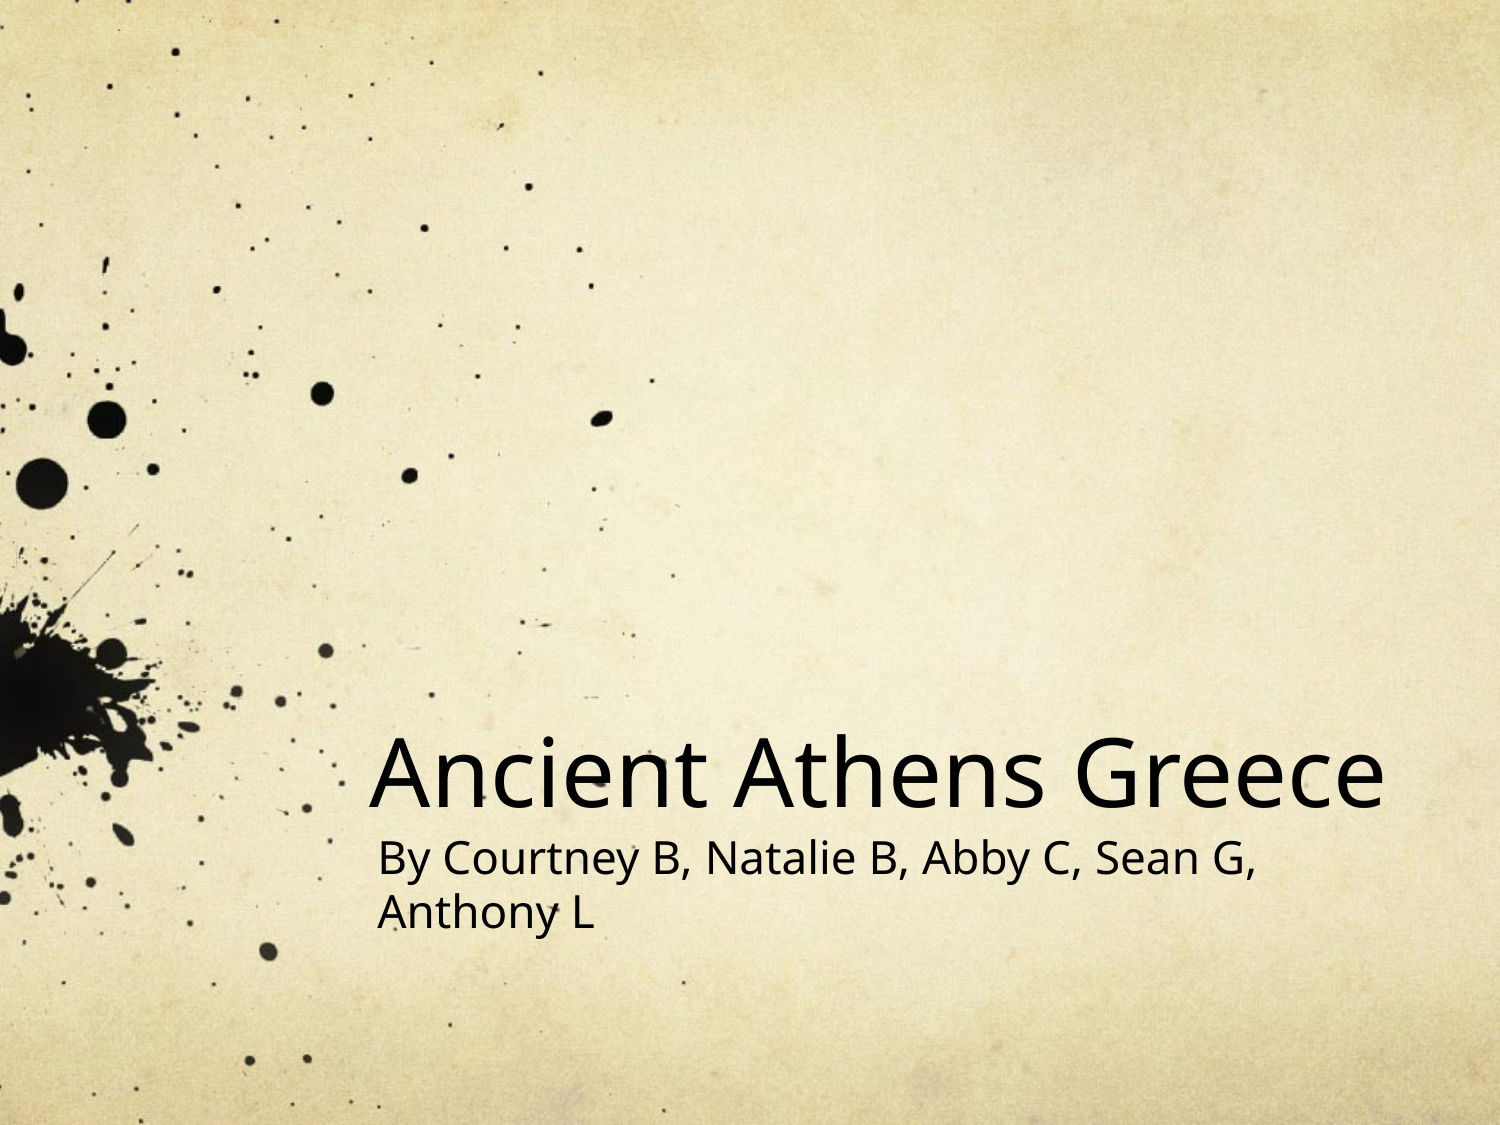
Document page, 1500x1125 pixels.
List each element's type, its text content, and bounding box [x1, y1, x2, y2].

picture [0, 0, 1500, 1125]
title Ancient Athens Greece [362, 512, 1425, 827]
subtitle By Courtney B, Natalie B, Abby C, Sean G, Anthony L [362, 829, 1425, 1023]
